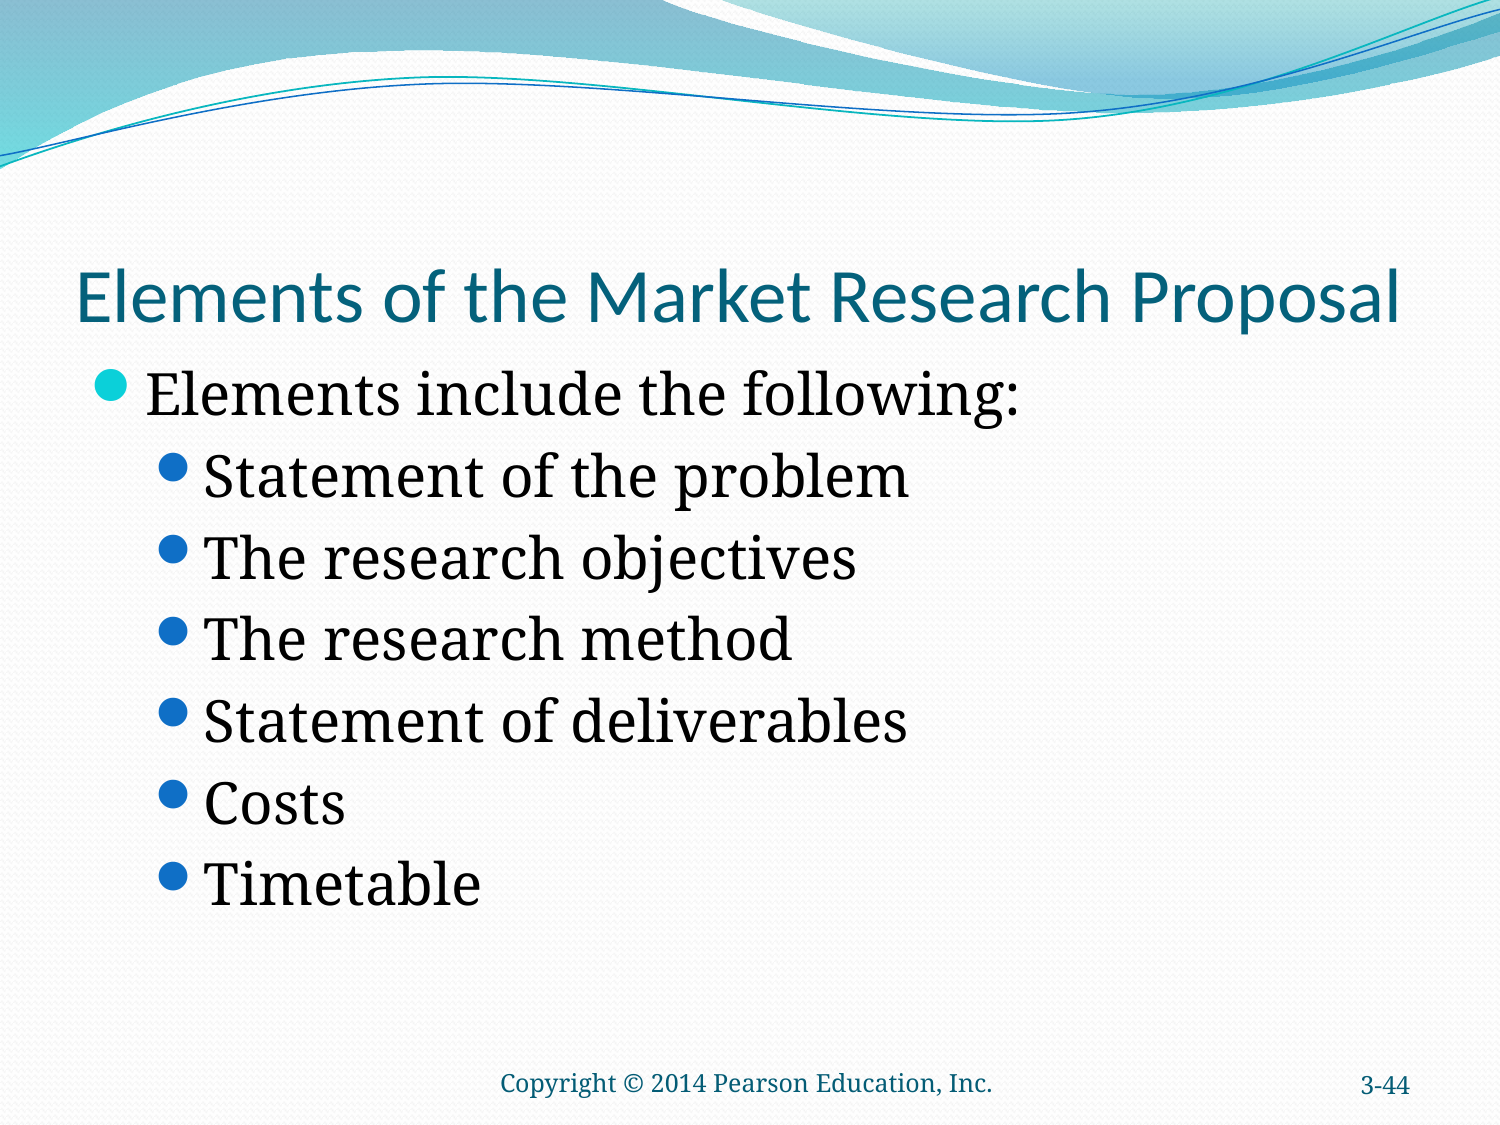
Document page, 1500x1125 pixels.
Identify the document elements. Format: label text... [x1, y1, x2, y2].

list Elements include the following: Statement of the problem The research objectives The research method Statement of deliverables Costs Timetable [74, 349, 1426, 1071]
title Elements of the Market Research Proposal [74, 149, 1426, 338]
